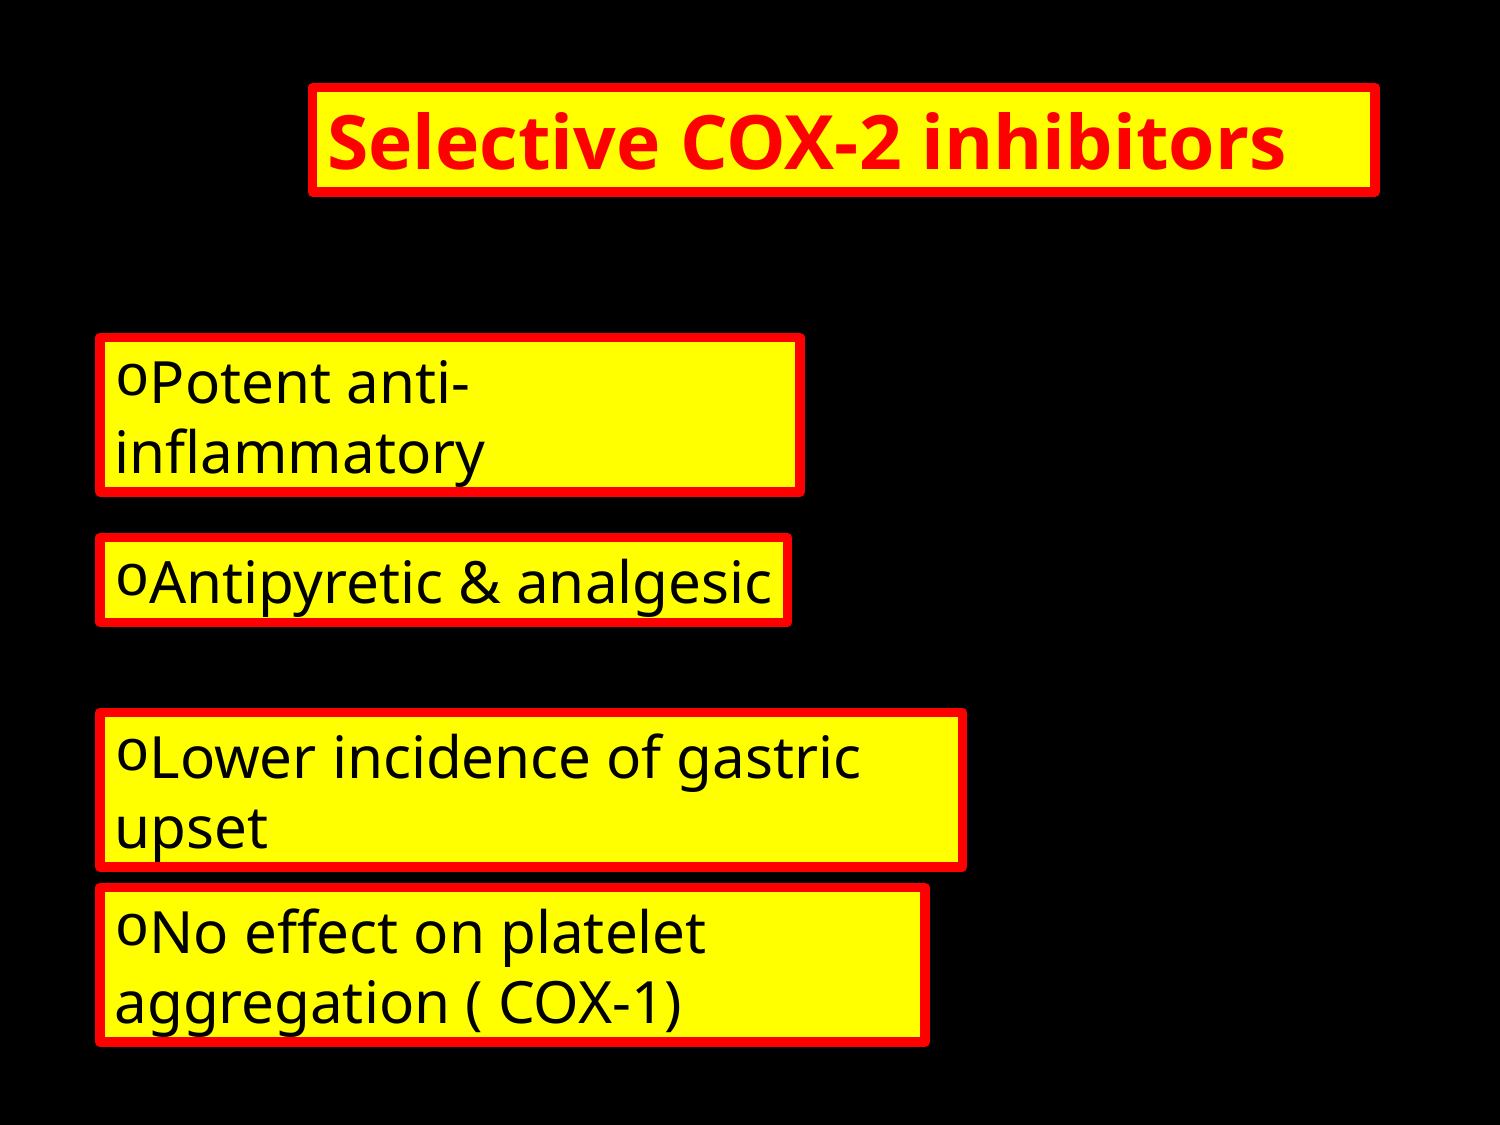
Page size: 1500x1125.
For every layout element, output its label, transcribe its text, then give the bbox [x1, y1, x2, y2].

text_box Selective COX-2 inhibitors [312, 87, 1375, 193]
text_box Lower incidence of gastric upset [99, 712, 963, 868]
text_box Potent anti-inflammatory [99, 337, 800, 493]
text_box No effect on platelet aggregation ( COX-1) [99, 887, 925, 1043]
text_box Antipyretic & analgesic [99, 537, 788, 623]
